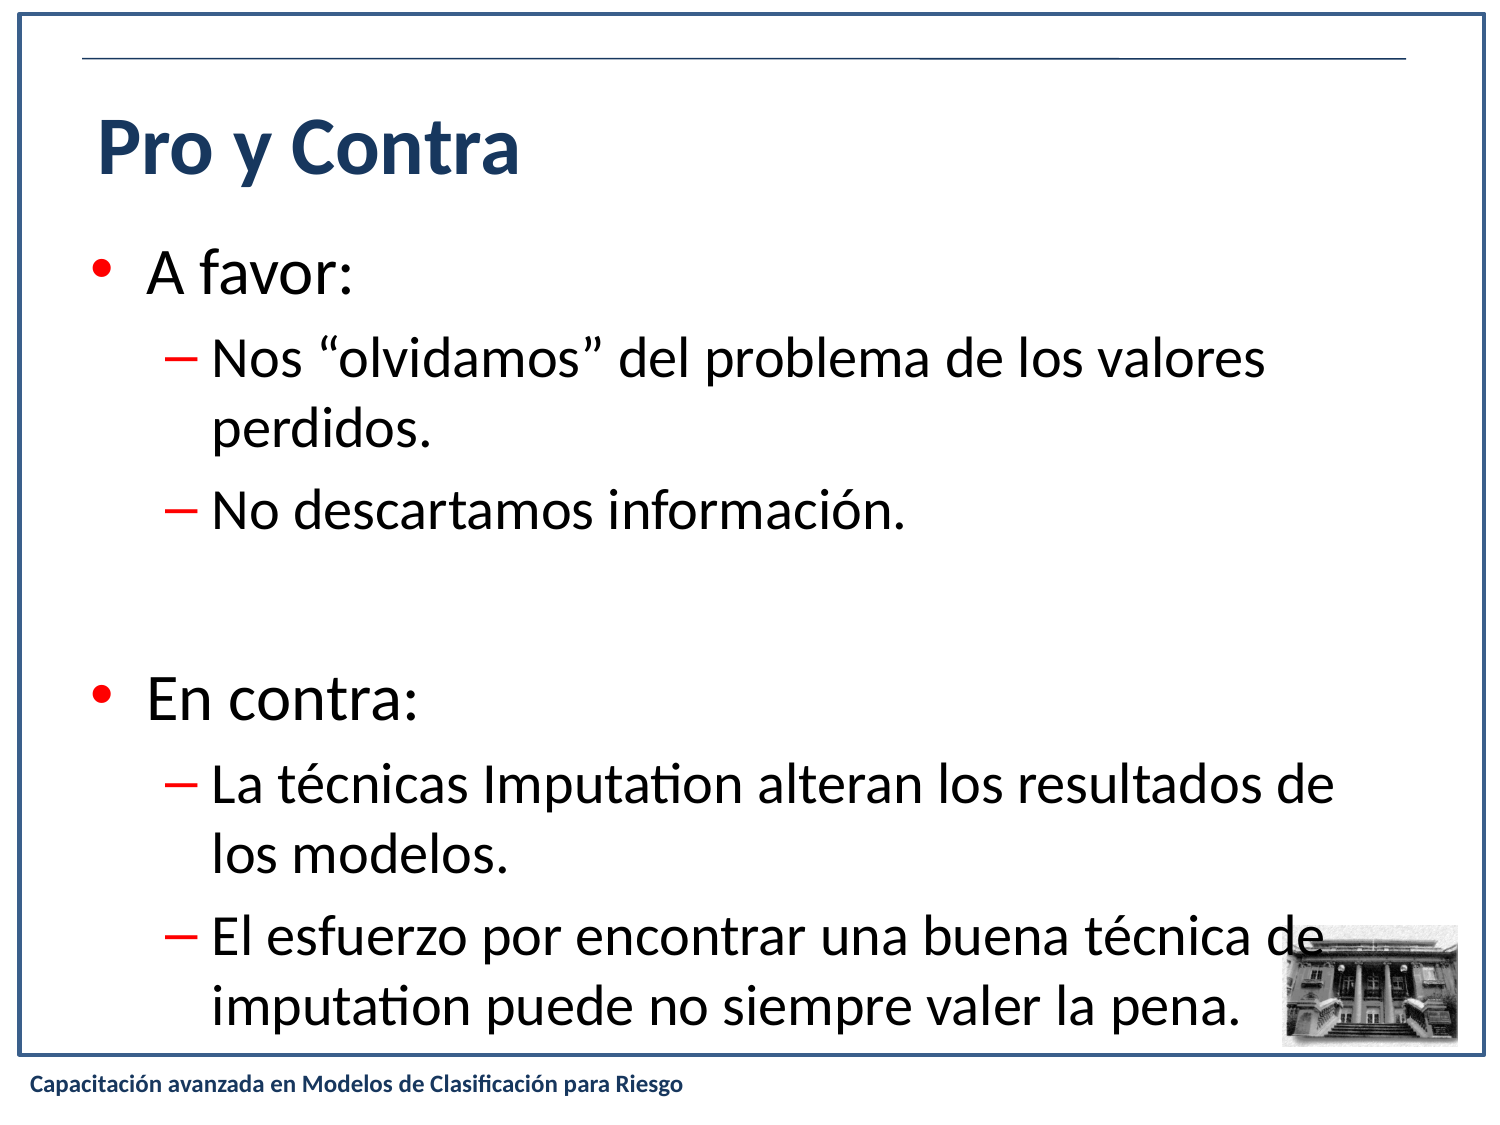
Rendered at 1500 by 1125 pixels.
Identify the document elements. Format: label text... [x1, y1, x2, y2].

title Pro y Contra [81, 81, 1414, 202]
picture [1282, 925, 1458, 1047]
list A favor: Nos “olvidamos” del problema de los valores perdidos. No descartamos información. En contra: La técnicas Imputation alteran los resultados de los modelos. El esfuerzo por encontrar una buena técnica de imputation puede no siempre valer la pena. [74, 219, 1426, 963]
